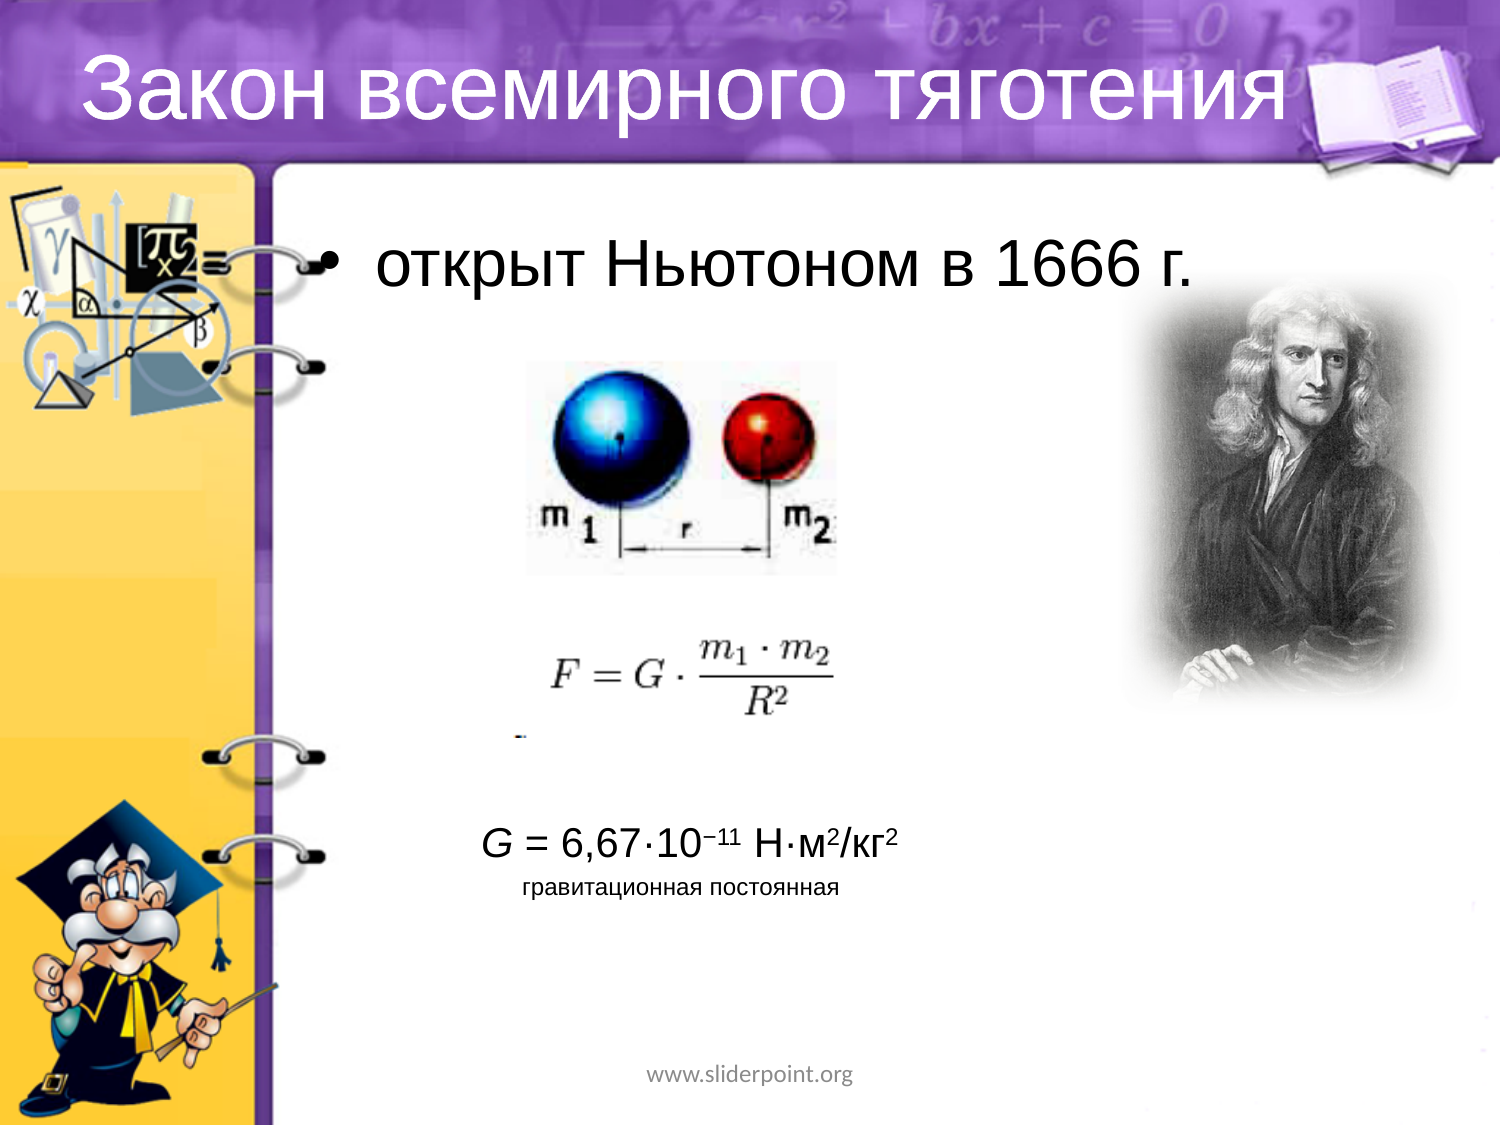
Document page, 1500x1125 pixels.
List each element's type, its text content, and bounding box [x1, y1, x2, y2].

text_box G = 6,67·10−11 Н·м2/кг2 гравитационная постоянная [454, 808, 1083, 924]
list открыт Ньютоном в 1666 г. [303, 211, 1467, 776]
title Закон всемирного тяготения [58, 0, 1313, 164]
picture [0, 0, 1500, 1125]
footer www.sliderpoint.org [512, 1042, 988, 1103]
